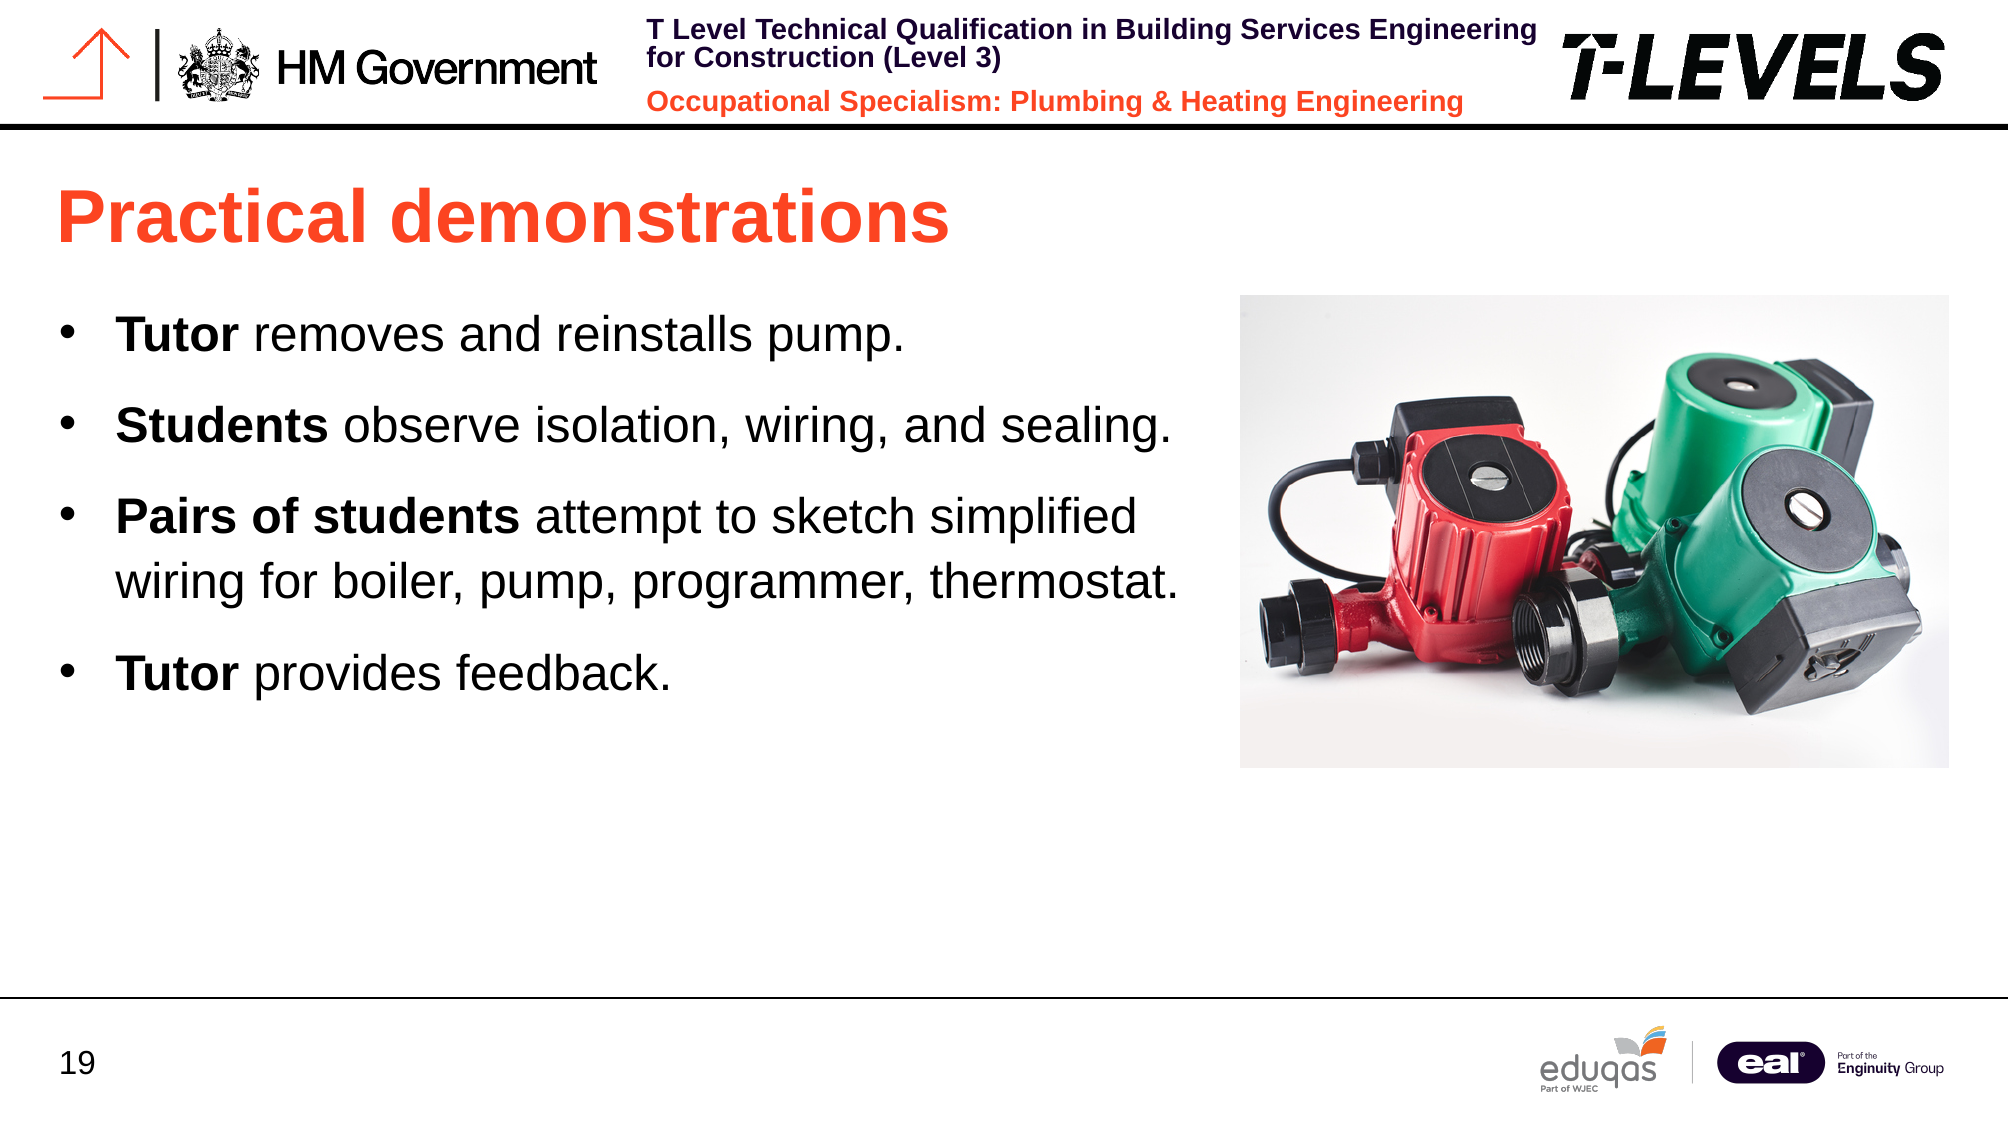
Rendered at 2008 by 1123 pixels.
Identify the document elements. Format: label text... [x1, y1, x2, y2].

picture [1239, 294, 1949, 769]
picture [38, 27, 136, 100]
title Practical demonstrations [41, 111, 1949, 314]
picture [1543, 25, 1964, 108]
text_box Tutor removes and reinstalls pump. Students observe isolation, wiring, and sealing. Pairs of students attempt to sketch simplified wiring for boiler, pump, programmer, thermostat. Tutor provides feedback. [59, 295, 1262, 802]
picture [1535, 1021, 1949, 1097]
picture [155, 28, 597, 102]
